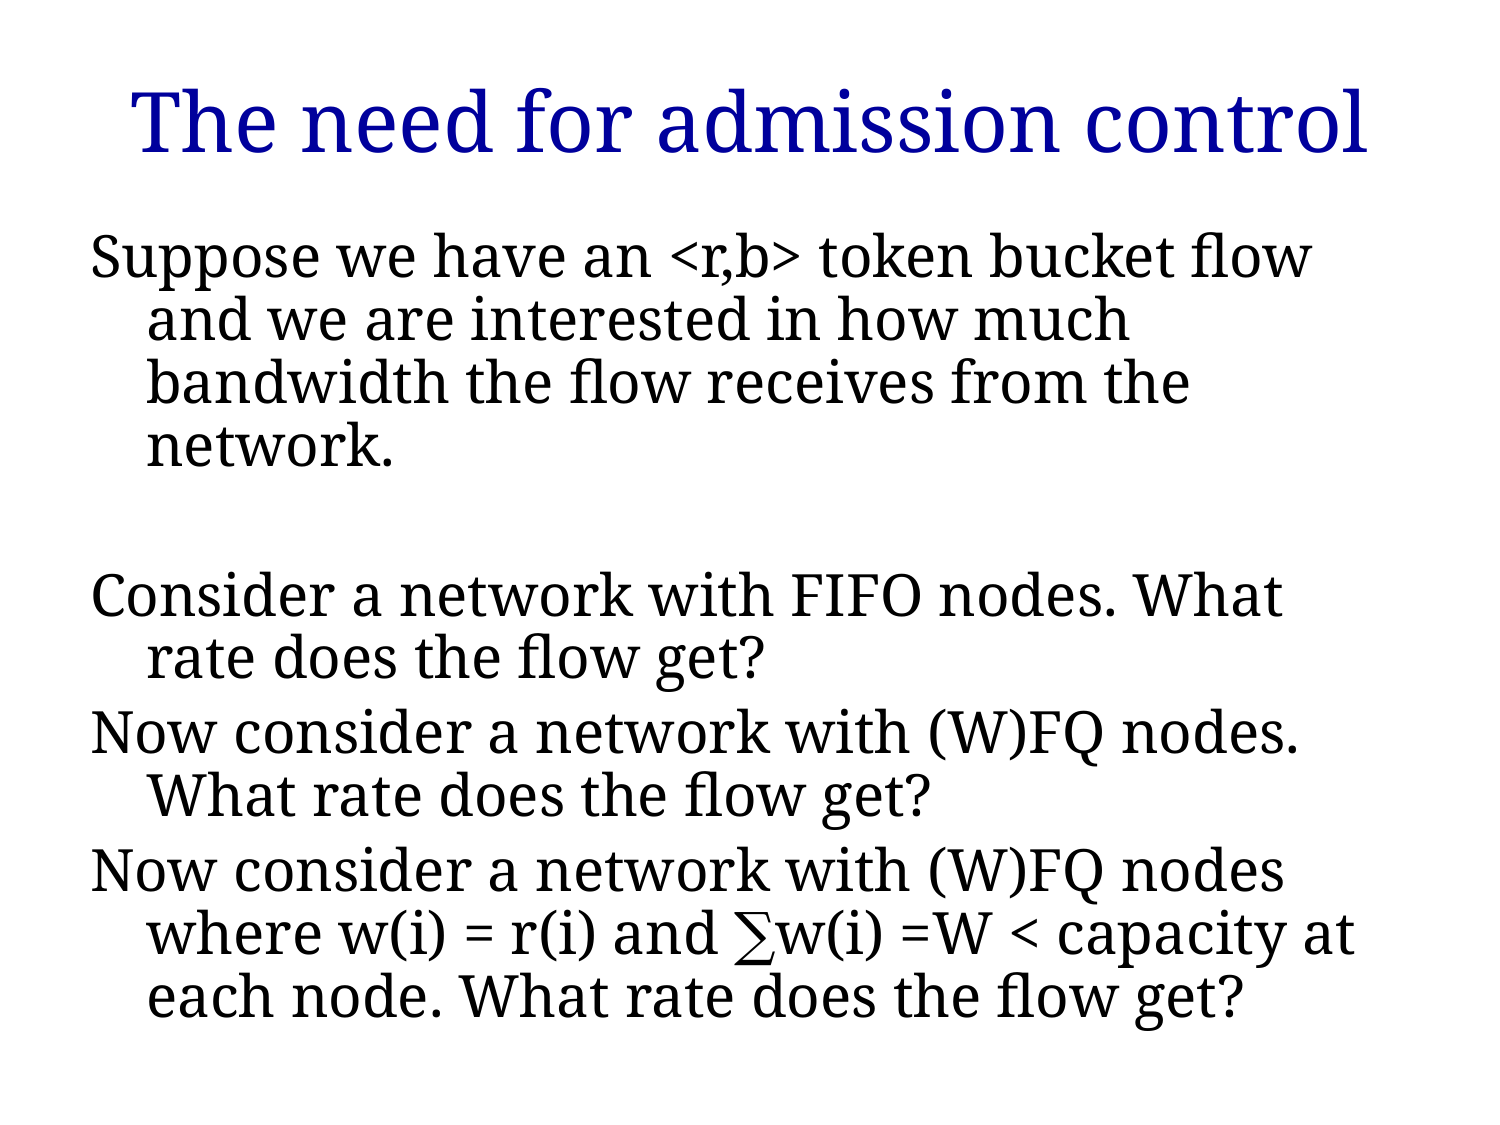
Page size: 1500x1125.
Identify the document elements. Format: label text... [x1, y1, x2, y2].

list Suppose we have an <r,b> token bucket flow and we are interested in how much bandwidth the flow receives from the network. Consider a network with FIFO nodes. What rate does the flow get? Now consider a network with (W)FQ nodes. What rate does the flow get? Now consider a network with (W)FQ nodes where w(i) = r(i) and ∑w(i) =W < capacity at each node. What rate does the flow get? [74, 219, 1426, 963]
title The need for admission control [74, 47, 1426, 191]
